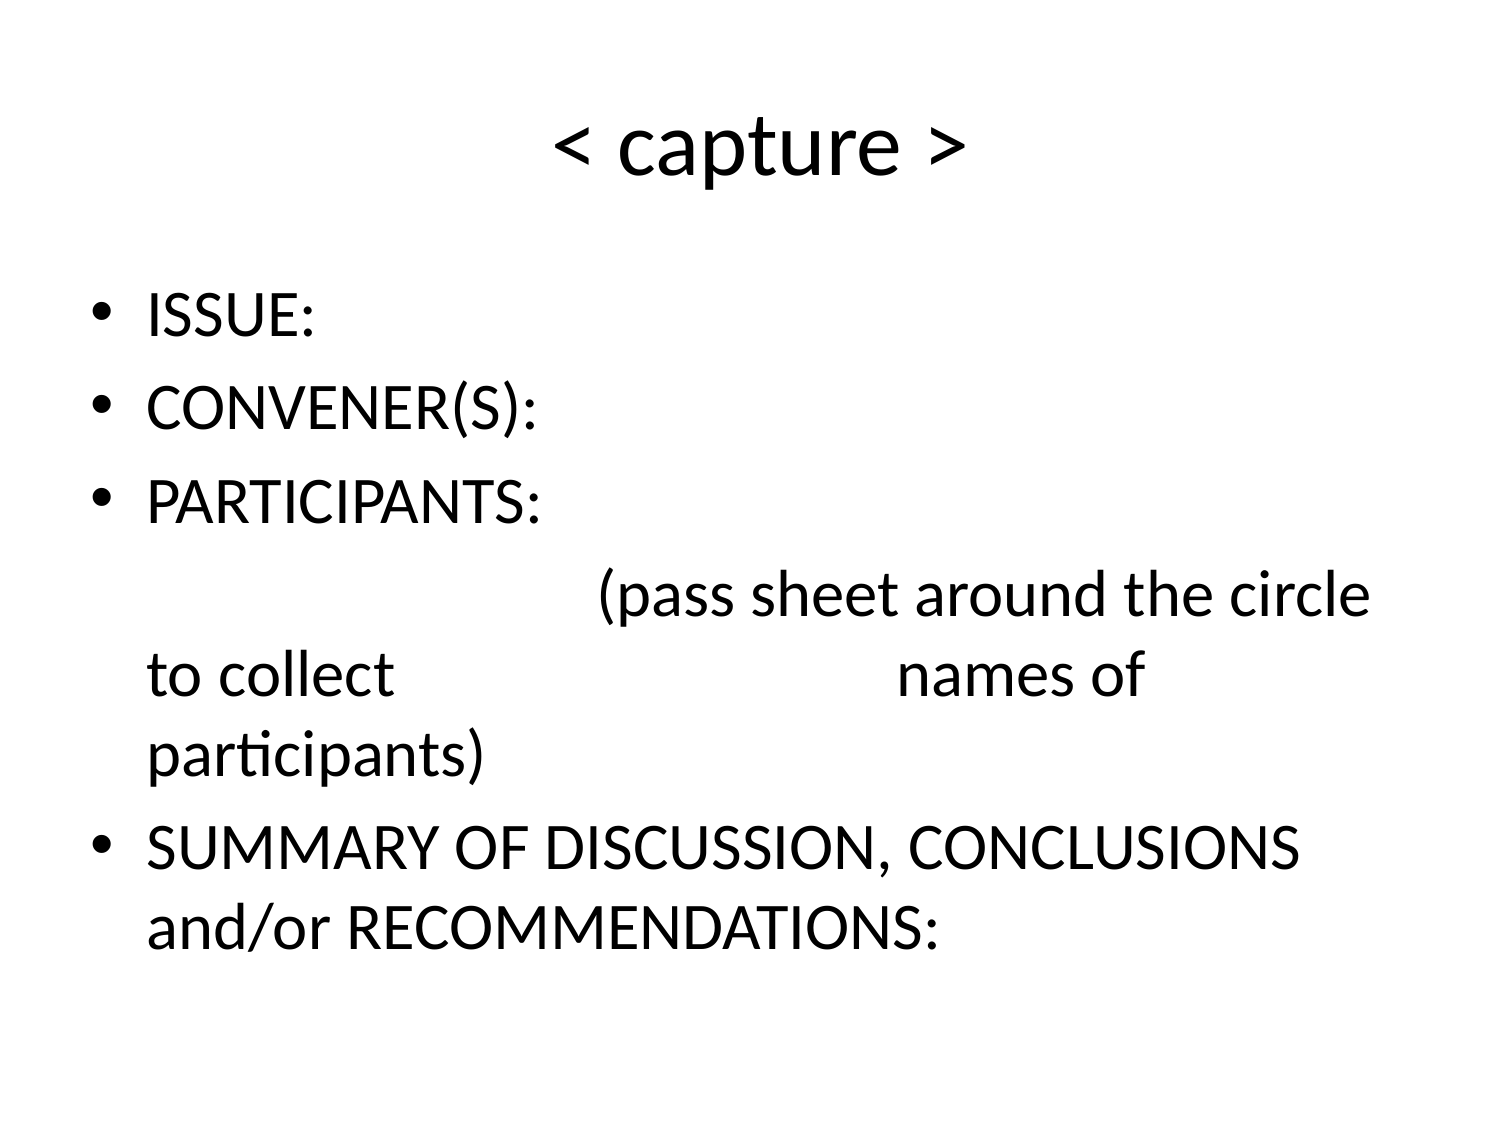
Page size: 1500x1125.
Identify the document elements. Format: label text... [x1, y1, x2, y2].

list ISSUE: CONVENER(S): PARTICIPANTS: (pass sheet around the circle to collect names of participants) SUMMARY OF DISCUSSION, CONCLUSIONS and/or RECOMMENDATIONS: [75, 262, 1425, 1005]
title < capture > [75, 45, 1425, 233]
